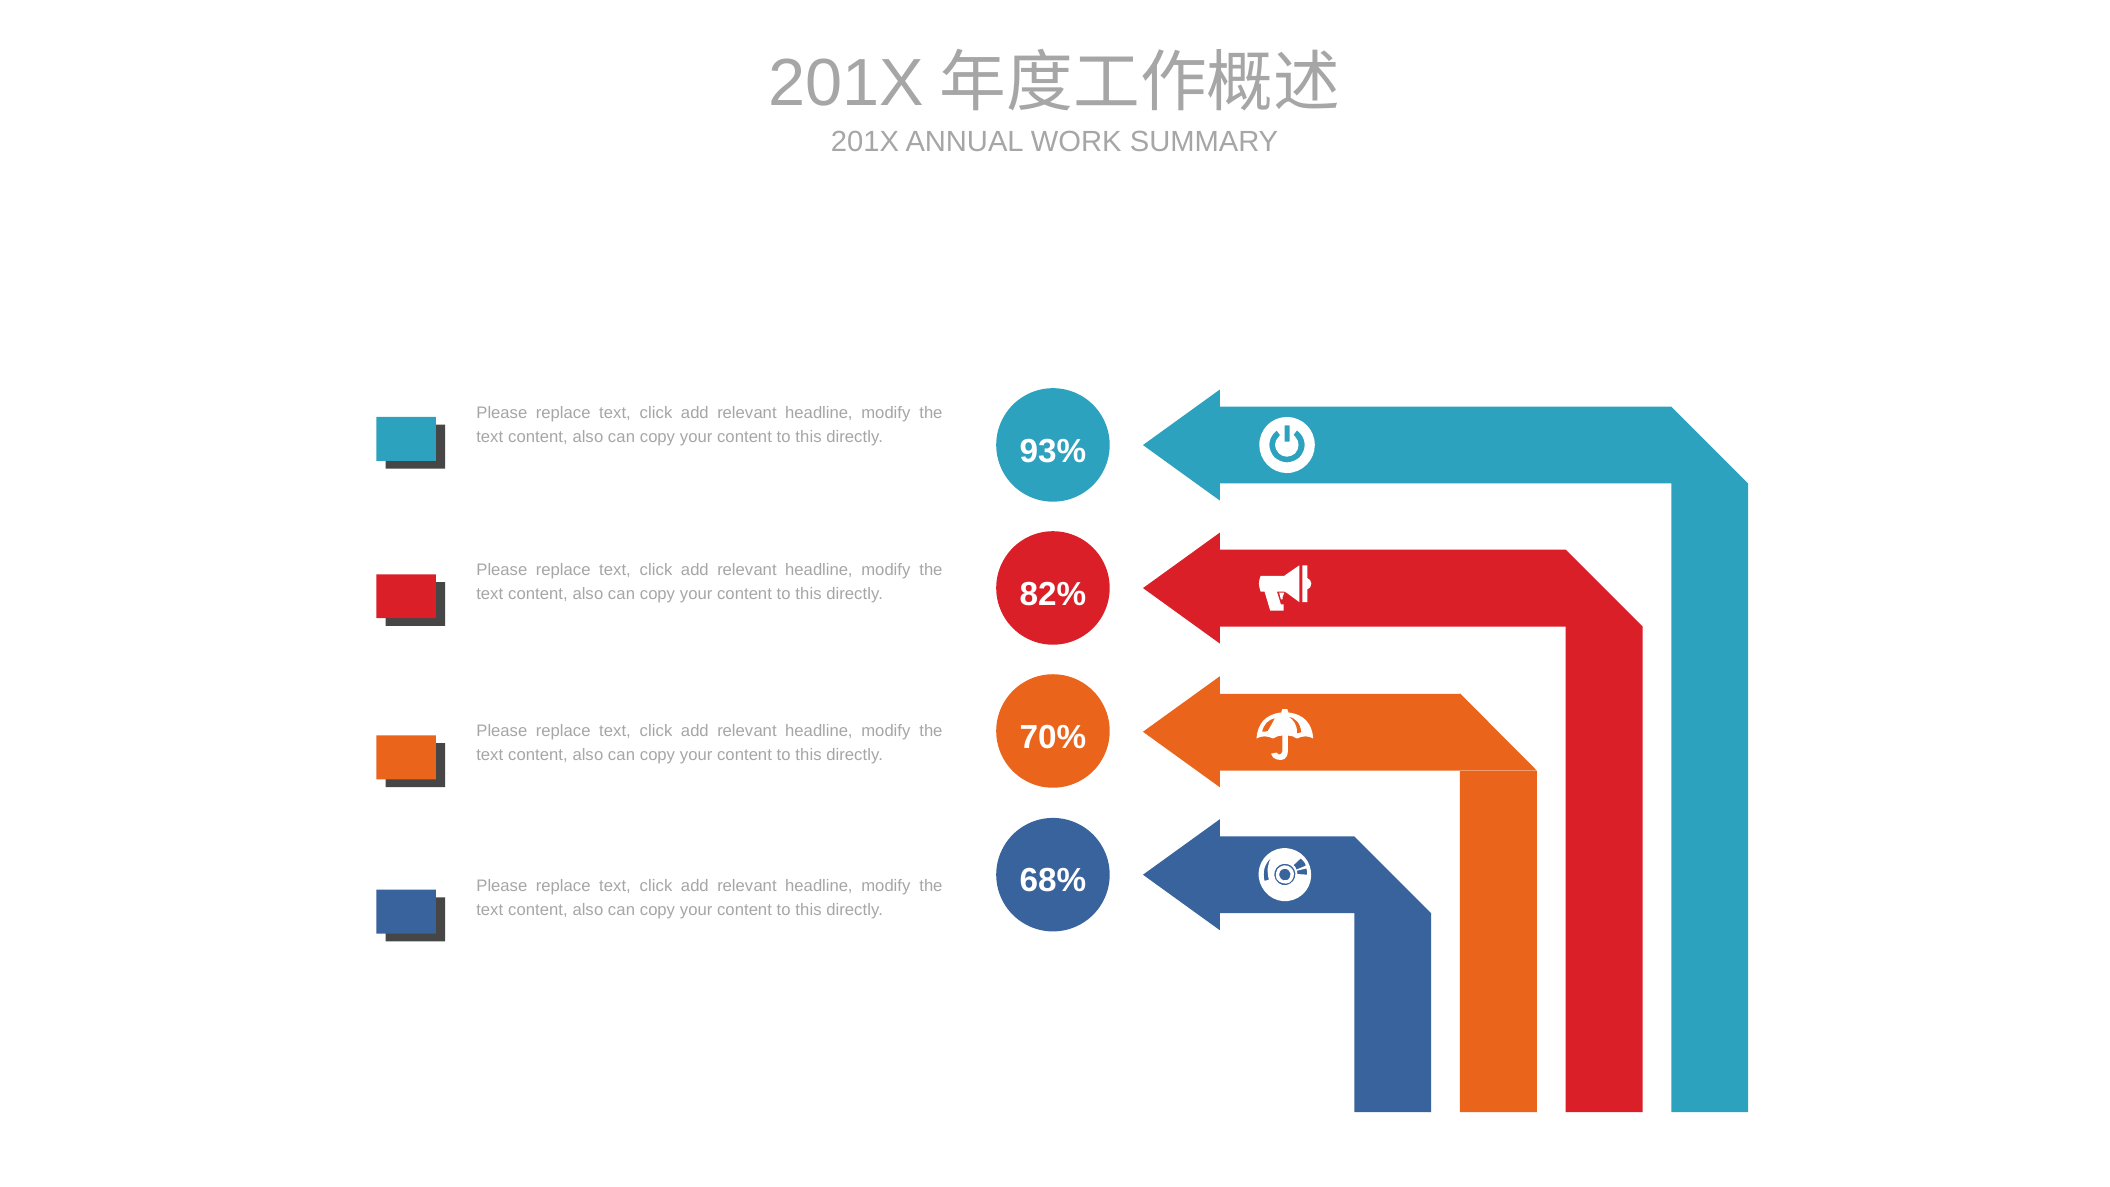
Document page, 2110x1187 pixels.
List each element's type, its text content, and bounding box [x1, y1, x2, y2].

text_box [996, 817, 1110, 932]
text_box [996, 531, 1110, 645]
text_box 201X ANNUAL WORK SUMMARY [824, 122, 1285, 158]
text_box Please replace text, click add relevant headline, modify the text content, also can copy your content to this directly. [461, 863, 959, 926]
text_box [1142, 389, 1749, 1112]
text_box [996, 674, 1110, 788]
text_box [376, 889, 446, 942]
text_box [376, 574, 446, 626]
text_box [376, 416, 446, 469]
text_box Please replace text, click add relevant headline, modify the text content, also can copy your content to this directly. [461, 390, 959, 453]
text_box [1142, 819, 1432, 1112]
text_box 201X年度工作概述 [730, 38, 1379, 119]
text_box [376, 735, 446, 788]
text_box Please replace text, click add relevant headline, modify the text content, also can copy your content to this directly. [461, 547, 959, 611]
text_box Please replace text, click add relevant headline, modify the text content, also can copy your content to this directly. [461, 708, 959, 772]
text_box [996, 388, 1110, 502]
